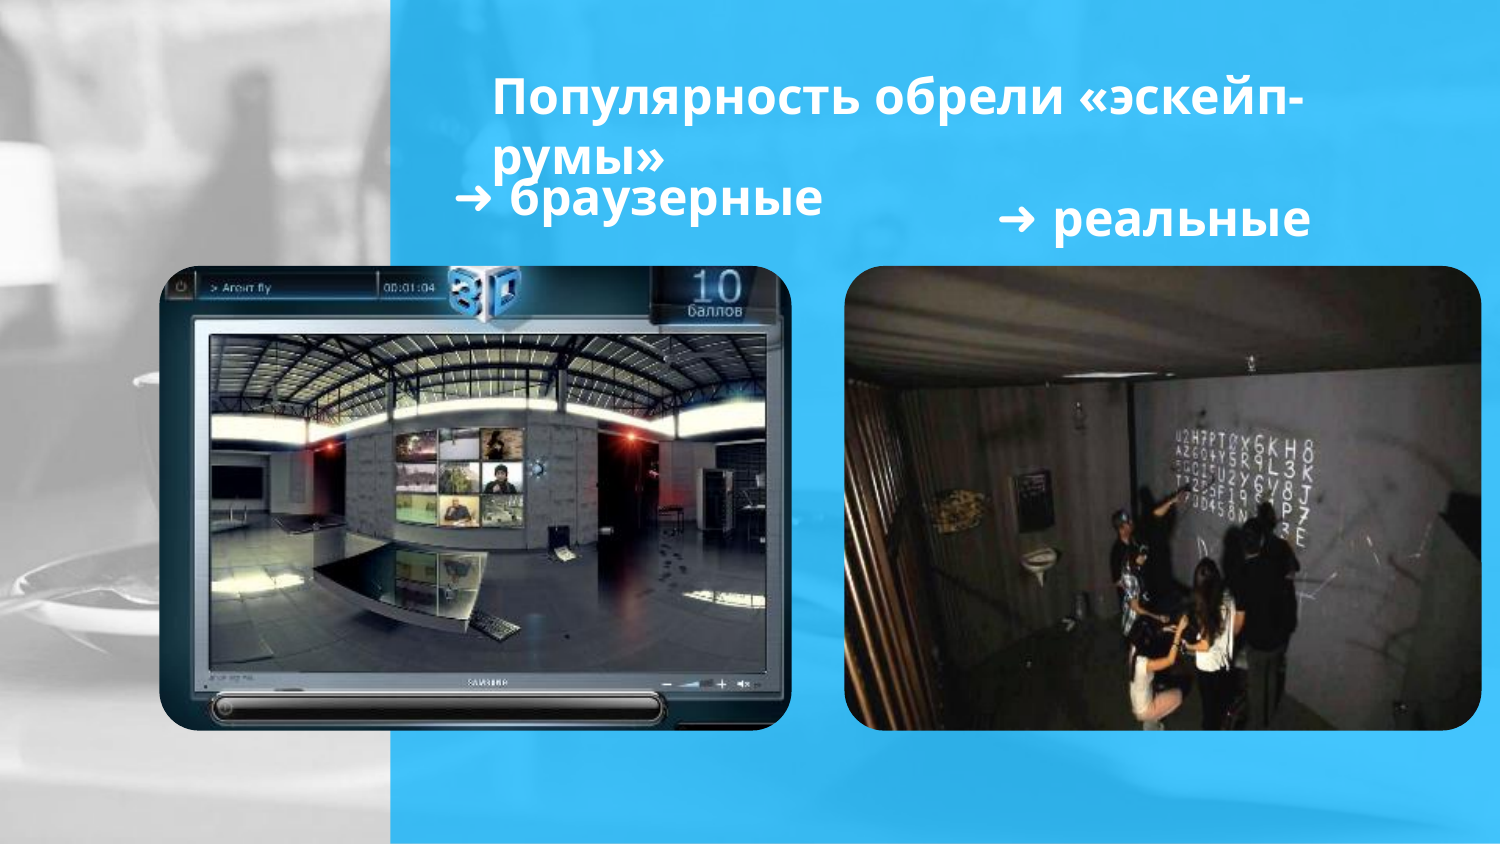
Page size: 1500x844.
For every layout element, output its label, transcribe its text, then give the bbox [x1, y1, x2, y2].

list реальные [962, 171, 1419, 263]
list браузерные [419, 150, 876, 242]
title Популярность обрели «эскейп-румы» [476, 49, 1415, 133]
picture [159, 0, 1500, 844]
